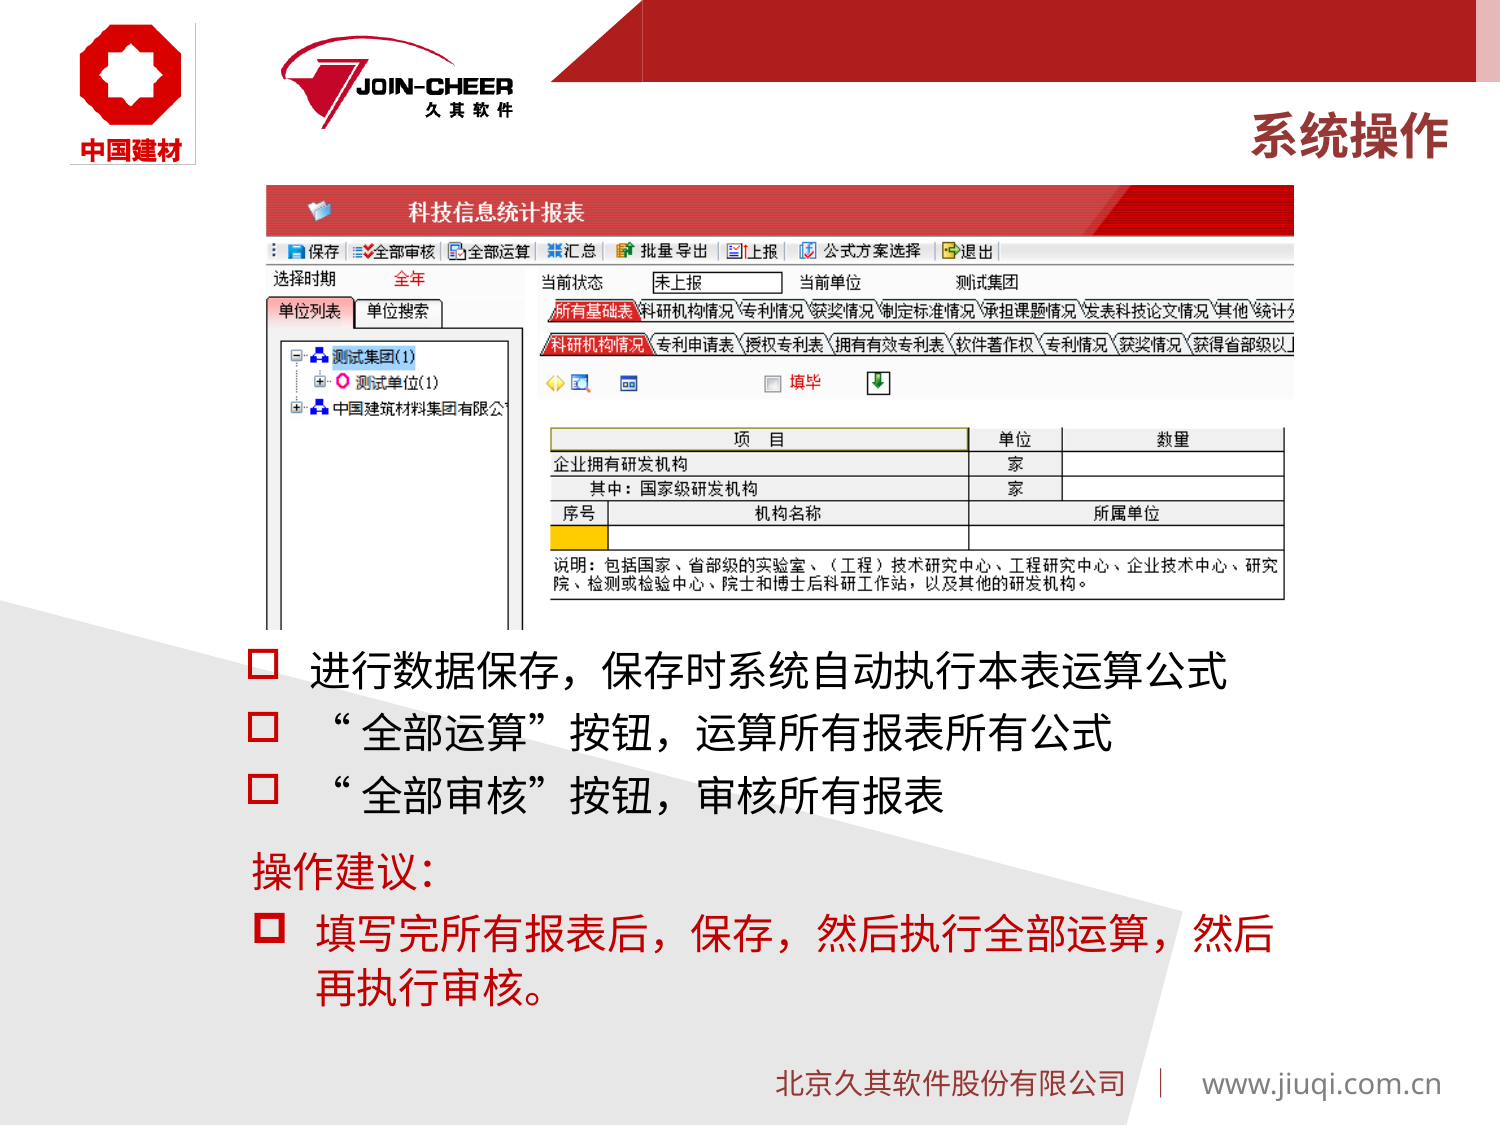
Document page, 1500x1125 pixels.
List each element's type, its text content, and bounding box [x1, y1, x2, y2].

text_box 操作建议： 填写完所有报表后，保存，然后执行全部运算，然后再执行审核。 [236, 834, 1306, 1020]
text_box 进行数据保存，保存时系统自动执行本表运算公式 “全部运算”按钮，运算所有报表所有公式 “全部审核”按钮，审核所有报表 [80, 633, 1404, 828]
picture [265, 185, 1294, 631]
picture [281, 35, 513, 82]
picture [70, 23, 196, 165]
title 系统操作 [114, 82, 1465, 188]
